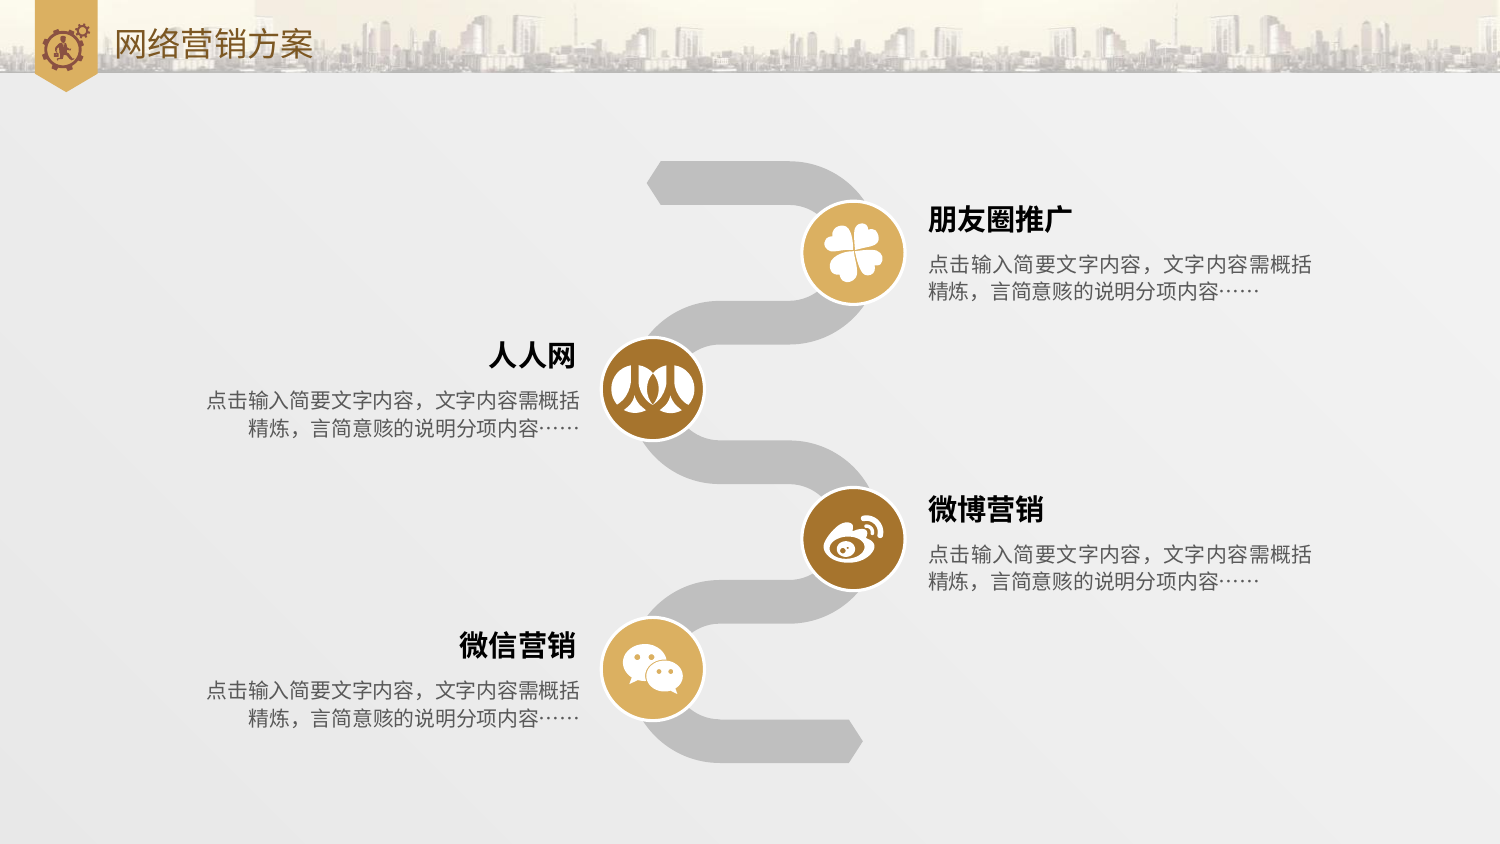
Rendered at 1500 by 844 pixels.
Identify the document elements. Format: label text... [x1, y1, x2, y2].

text_box [638, 365, 667, 405]
text_box [611, 365, 631, 405]
text_box [642, 707, 863, 764]
text_box [824, 223, 883, 283]
text_box 点击输入简要文字内容，文字内容需概括精炼，言简意赅的说明分项内容…… [195, 385, 581, 441]
text_box 微博营销 [928, 491, 1310, 527]
text_box 点击输入简要文字内容，文字内容需概括精炼，言简意赅的说明分项内容…… [195, 676, 581, 731]
text_box [823, 522, 875, 563]
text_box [622, 643, 683, 695]
text_box 人人网 [195, 337, 577, 373]
picture [98, 0, 1500, 73]
text_box 微信营销 [195, 627, 577, 663]
text_box 朋友圈推广 [928, 201, 1310, 237]
text_box [674, 365, 695, 405]
title 网络营销方案 [99, 20, 550, 66]
text_box [646, 161, 866, 215]
text_box [647, 291, 865, 354]
text_box [623, 395, 647, 413]
text_box [41, 23, 91, 72]
text_box [659, 395, 682, 414]
text_box [641, 428, 871, 498]
text_box [860, 515, 884, 539]
text_box [601, 337, 705, 441]
text_box [801, 487, 906, 591]
text_box [646, 573, 860, 634]
text_box [801, 201, 906, 305]
text_box [601, 617, 705, 721]
picture [0, 0, 34, 73]
text_box 点击输入简要文字内容，文字内容需概括精炼，言简意赅的说明分项内容…… [928, 539, 1313, 594]
text_box 点击输入简要文字内容，文字内容需概括精炼，言简意赅的说明分项内容…… [928, 249, 1313, 305]
